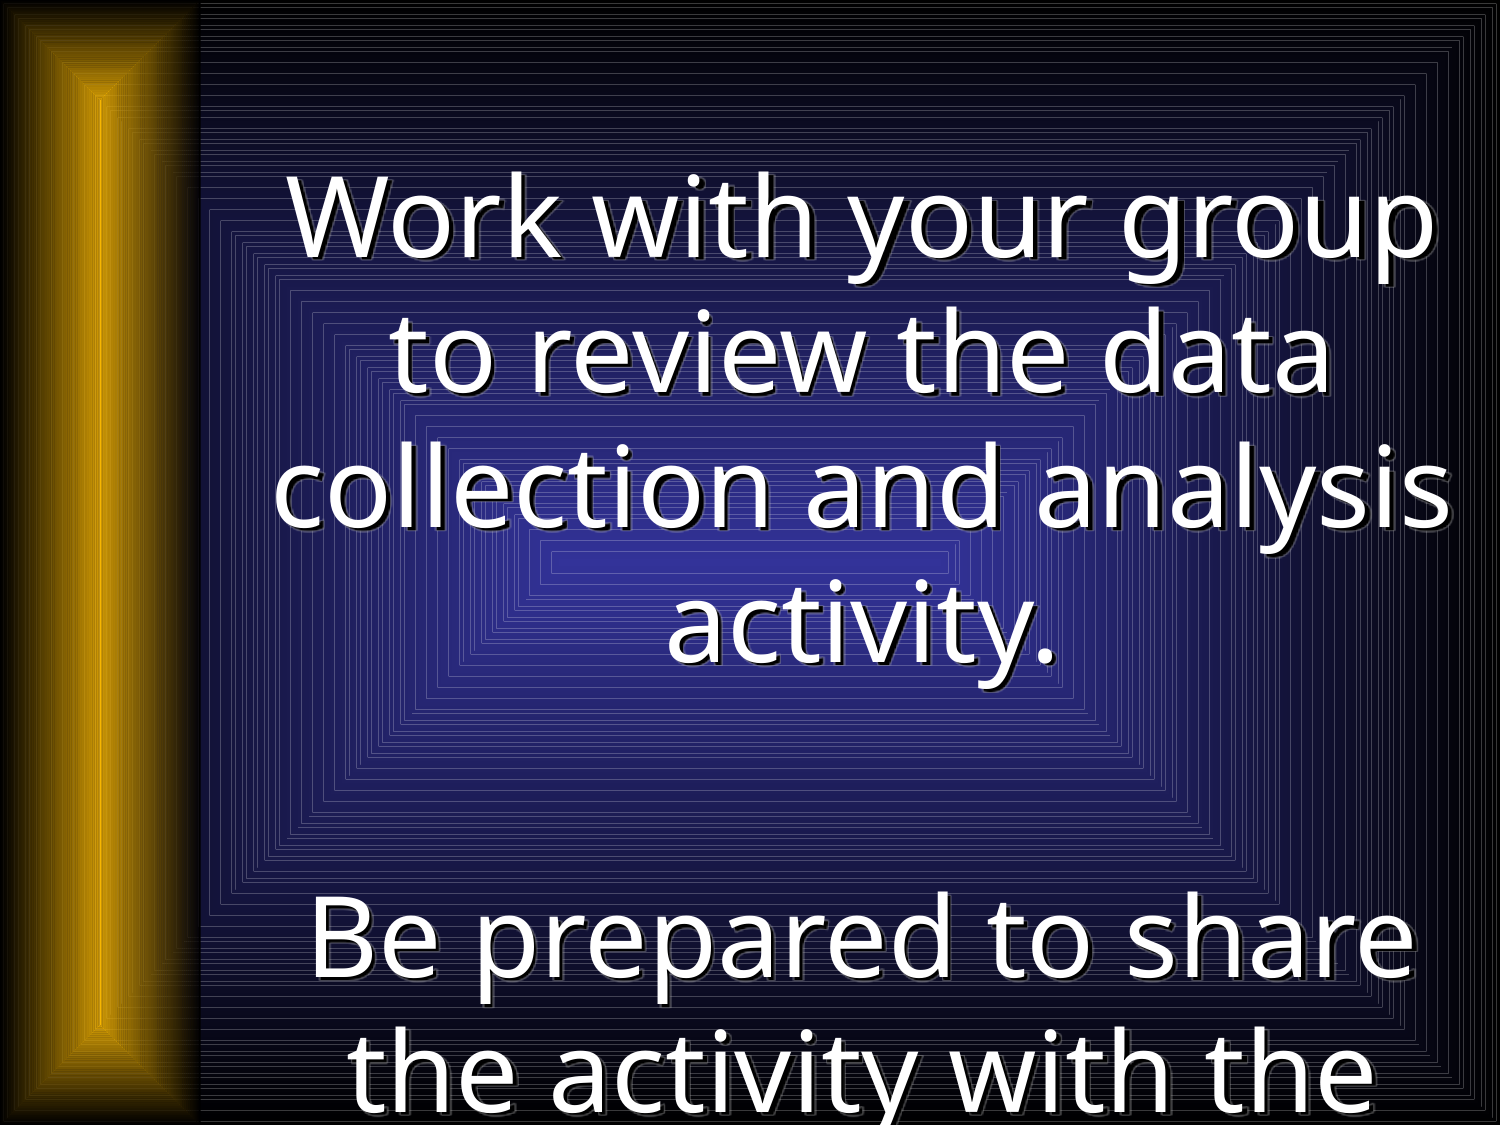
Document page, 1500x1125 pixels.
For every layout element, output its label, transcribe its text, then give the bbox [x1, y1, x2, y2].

list Work with your group to review the data collection and analysis activity. Be prepared to share the activity with the group. [224, 137, 1500, 881]
